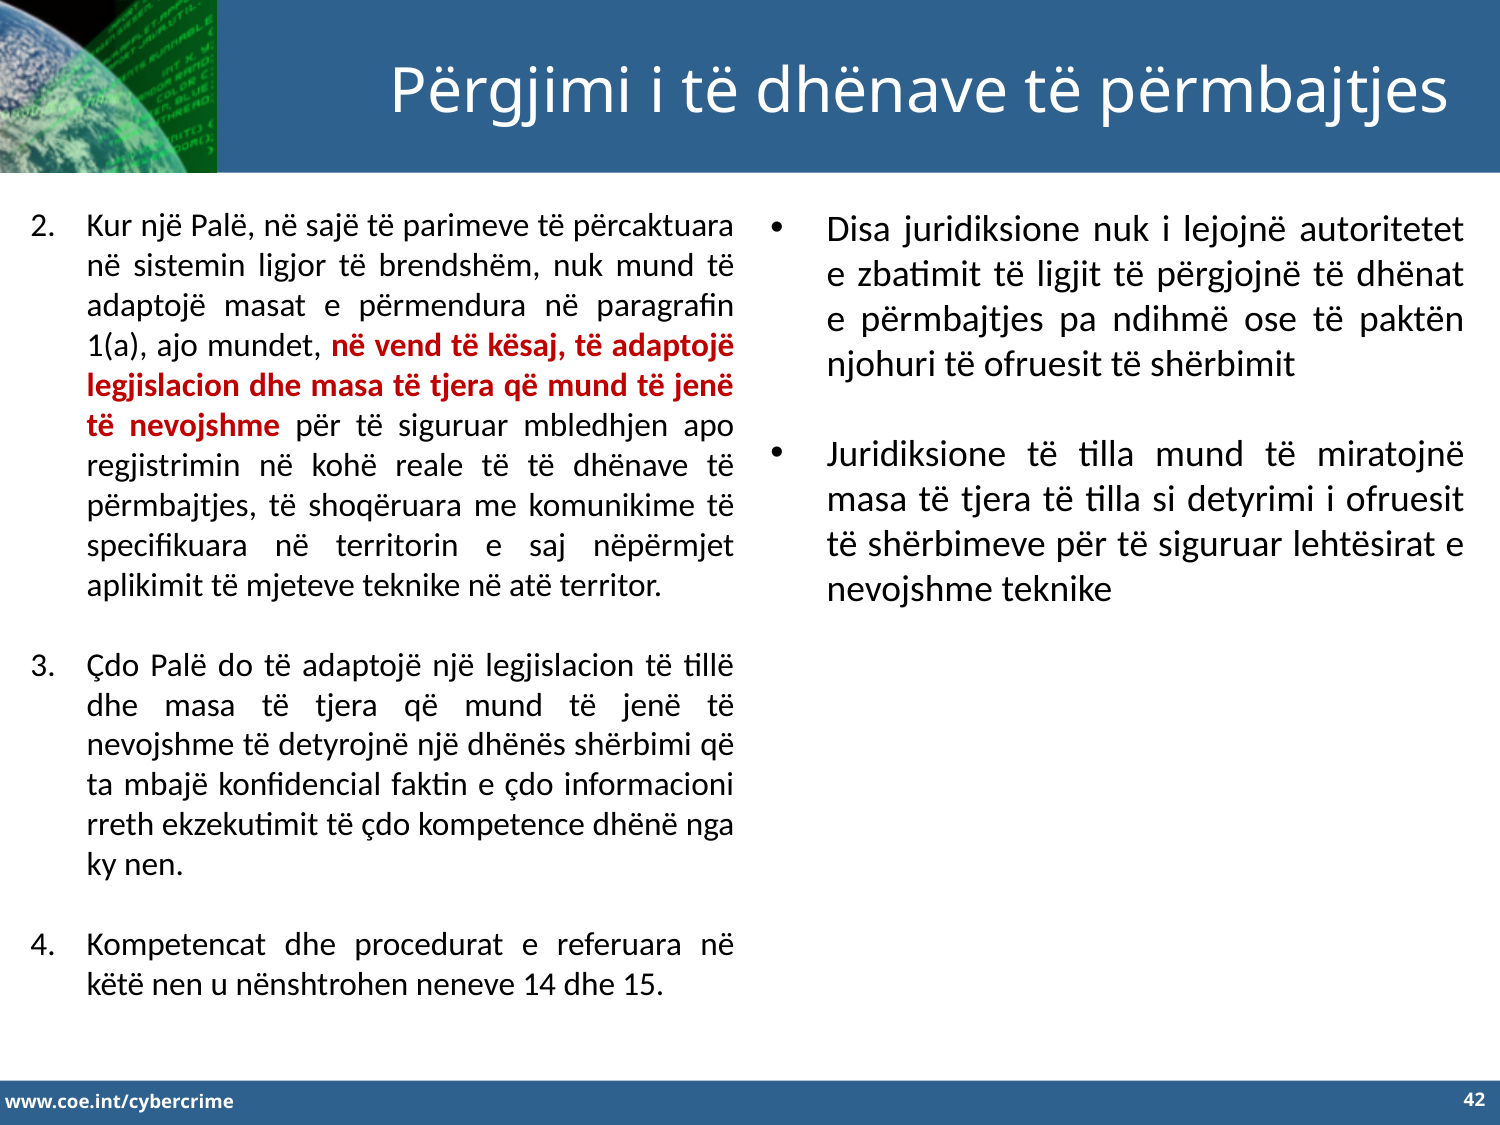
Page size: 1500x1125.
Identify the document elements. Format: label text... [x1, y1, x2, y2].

picture [0, 0, 217, 173]
text_box Përgjimi i të dhënave të përmbajtjes [230, 42, 1483, 133]
text_box Disa juridiksione nuk i lejojnë autoritetet e zbatimit të ligjit të përgjojnë të dhënat e përmbajtjes pa ndihmë ose të paktën njohuri të ofruesit të shërbimit Juridiksione të tilla mund të miratojnë masa të tjera të tilla si detyrimi i ofruesit të shërbimeve për të siguruar lehtësirat e nevojshme teknike [755, 196, 1480, 616]
text_box Kur një Palë, në sajë të parimeve të përcaktuara në sistemin ligjor të brendshëm, nuk mund të adaptojë masat e përmendura në paragrafin 1(a), ajo mundet, në vend të kësaj, të adaptojë legjislacion dhe masa të tjera që mund të jenë të nevojshme për të siguruar mbledhjen apo regjistrimin në kohë reale të të dhënave të përmbajtjes, të shoqëruara me komunikime të specifikuara në territorin e saj nëpërmjet aplikimit të mjeteve teknike në atë territor. Çdo Palë do të adaptojë një legjislacion të tillë dhe masa të tjera që mund të jenë të nevojshme të detyrojnë një dhënës shërbimi që ta mbajë konfidencial faktin e çdo informacioni rreth ekzekutimit të çdo kompetence dhënë nga ky nen. Kompetencat dhe procedurat e referuara në këtë nen u nënshtrohen neneve 14 dhe 15. [15, 196, 750, 1010]
